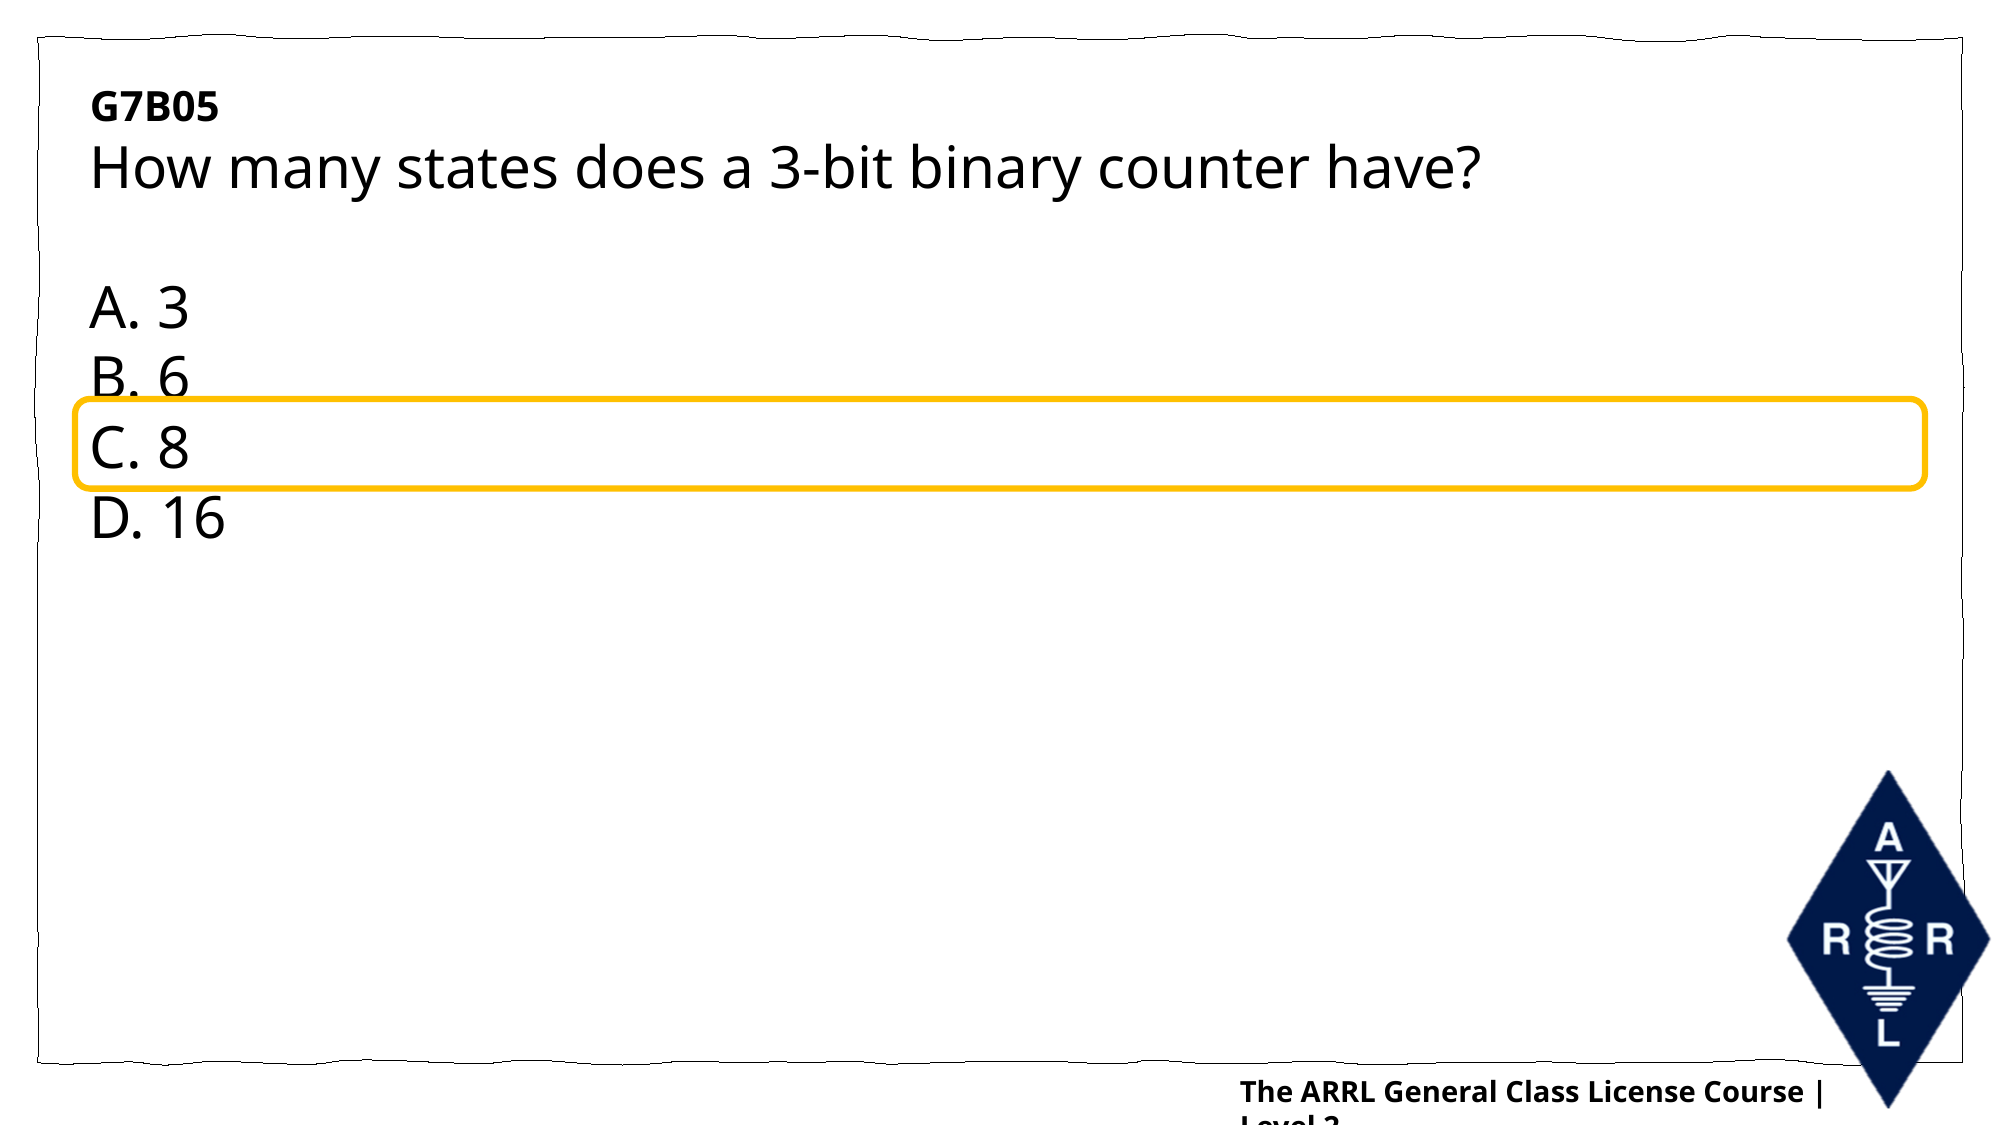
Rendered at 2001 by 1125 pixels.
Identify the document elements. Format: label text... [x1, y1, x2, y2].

text_box [73, 397, 1927, 490]
text_box G7B05 How many states does a 3-bit binary counter have? A. 3 B. 6 C. 8 D. 16 [75, 482, 1850, 558]
picture [1773, 752, 1999, 1125]
text_box G7B05 How many states does a 3-bit binary counter have? A. 3 B. 6 C. 8 D. 16 [75, 72, 1850, 406]
